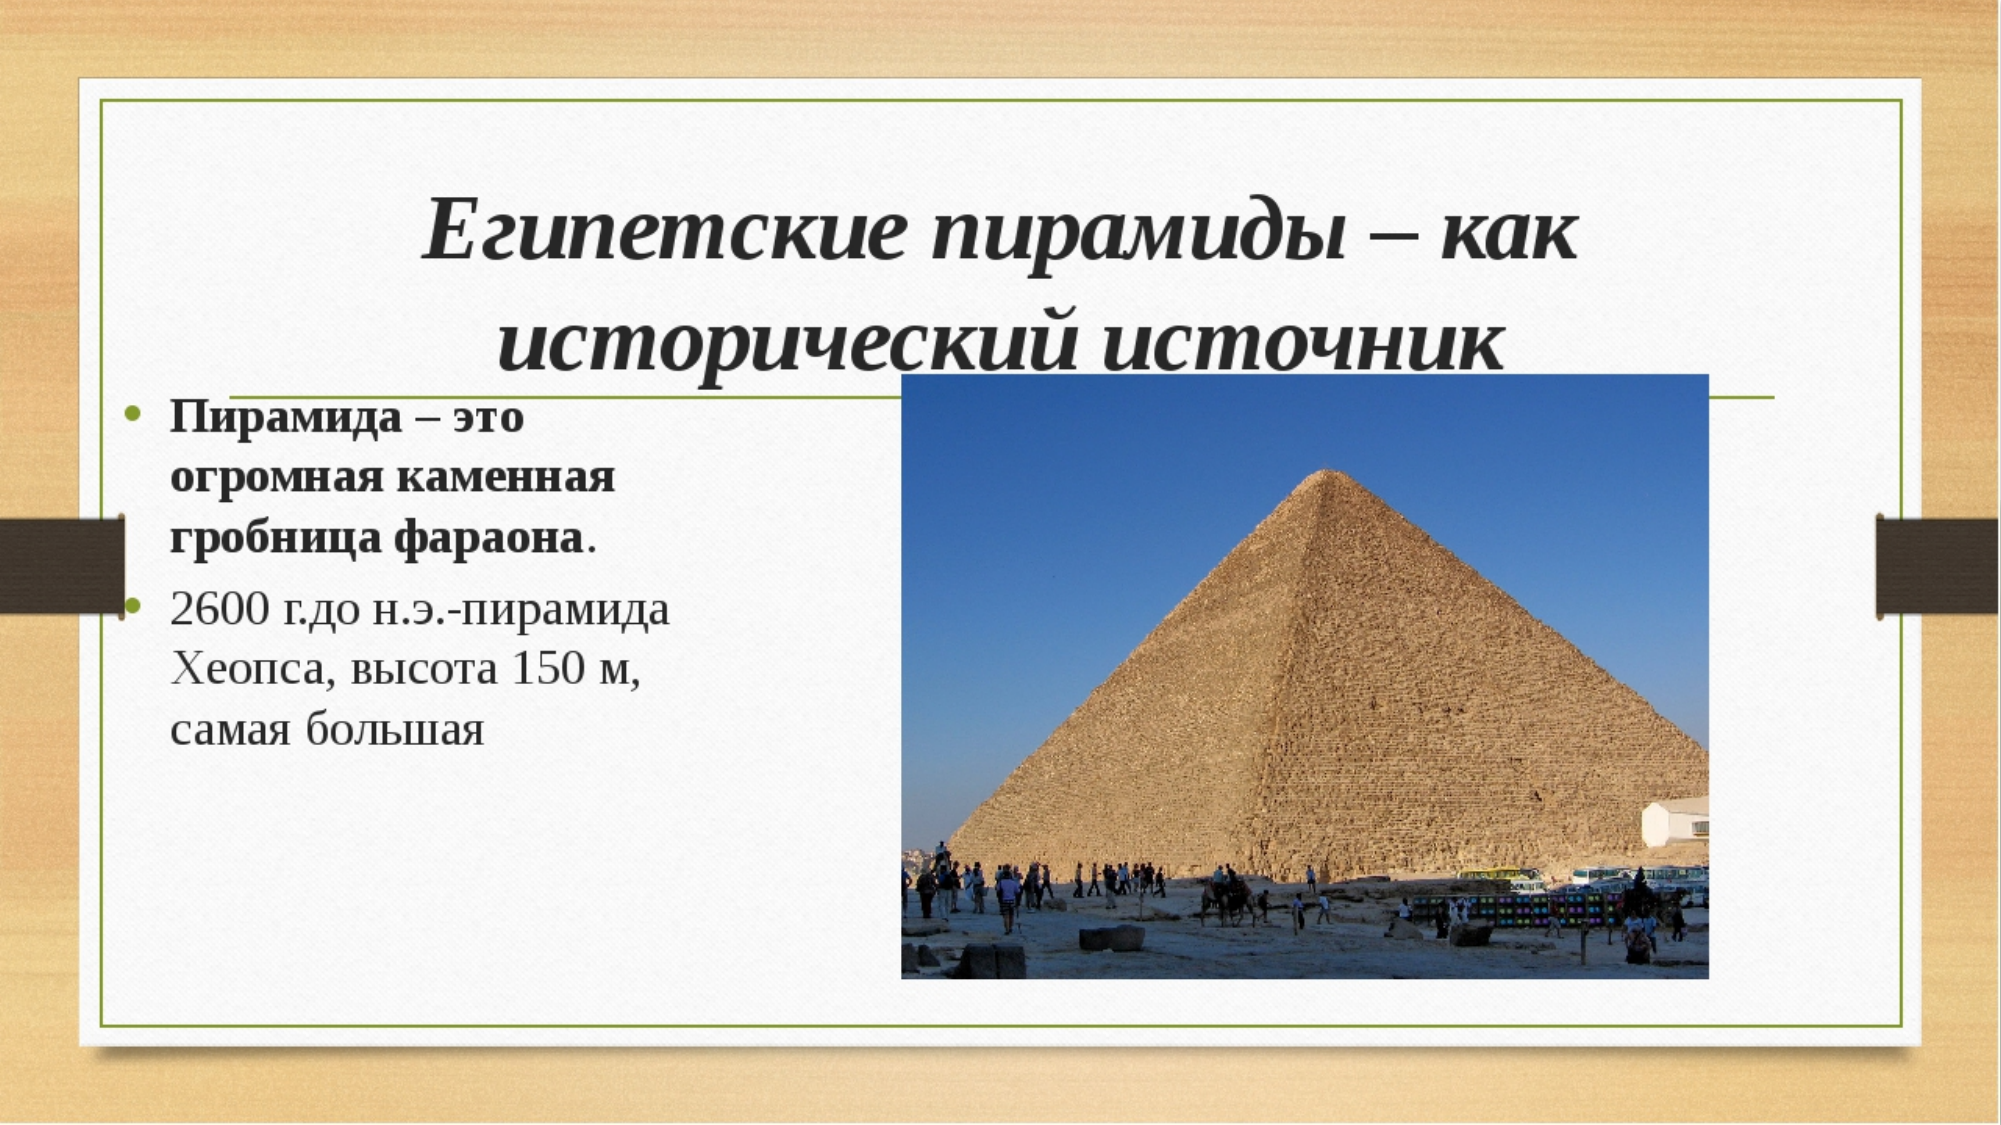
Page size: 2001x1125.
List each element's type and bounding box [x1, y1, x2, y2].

list [0, 0, 2000, 1125]
